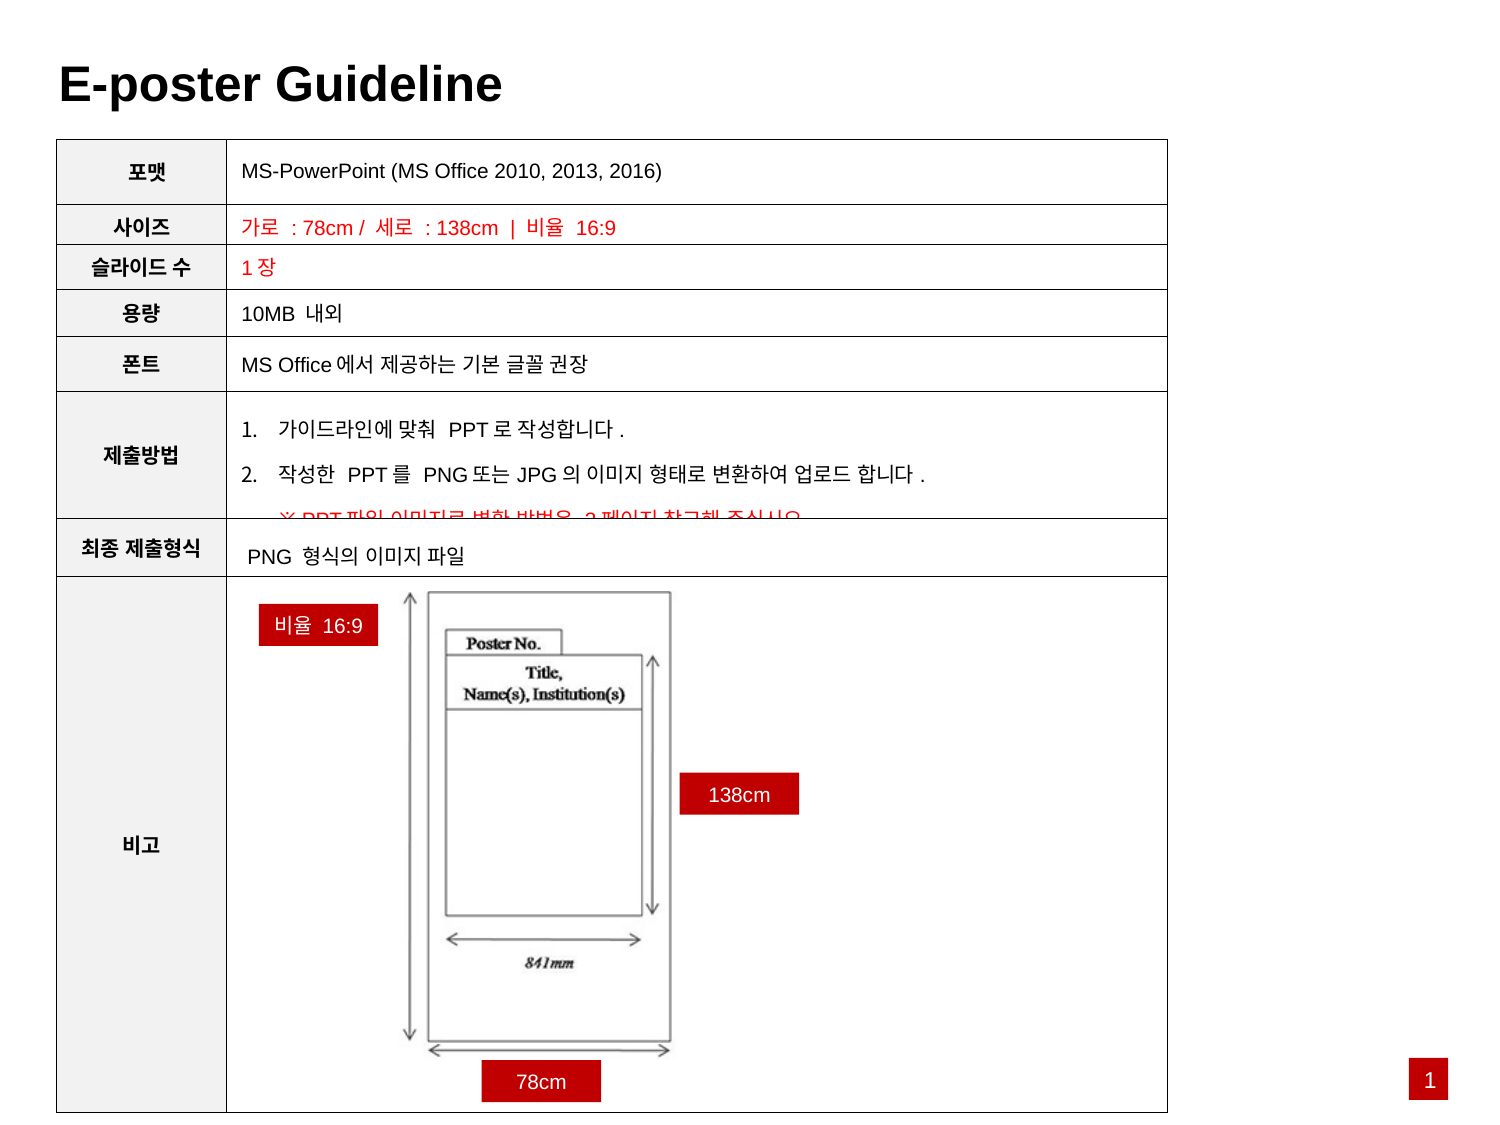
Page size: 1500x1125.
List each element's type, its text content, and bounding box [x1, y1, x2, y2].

table_cell 최종 제출형식 [57, 519, 226, 576]
table_cell 용량 [57, 290, 226, 336]
table_cell 슬라이드 수 [57, 245, 226, 289]
table_cell 1장 [227, 245, 1167, 289]
table_cell 비고 [57, 577, 226, 1112]
text_box 비율 16:9 [258, 603, 332, 647]
table_cell 폰트 [57, 337, 226, 391]
table_cell 제출방법 [57, 392, 226, 518]
table_cell 가로 : 78cm / 세로 : 138cm | 비율 16:9 [227, 205, 1167, 244]
table_cell 10MB 내외 [227, 290, 1167, 336]
table_header MS-PowerPoint (MS Office 2010, 2013, 2016) [227, 140, 1167, 204]
table_header 포맷 [57, 140, 226, 204]
picture [332, 591, 750, 1082]
table_cell [227, 577, 1167, 1112]
text_box 138cm [750, 772, 800, 816]
text_box 1 [1408, 1057, 1449, 1101]
table_cell PNG 형식의 이미지 파일 [227, 519, 1167, 576]
text_box 78cm [481, 1082, 602, 1103]
table_cell 가이드라인에 맞춰 PPT로 작성합니다. 작성한 PPT를 PNG또는JPG의 이미지 형태로 변환하여 업로드 합니다. ※ PPT파일 이미지로 변환 방법은 3페이지 참고해 주십시오 [227, 392, 1167, 518]
table_cell MS Office에서 제공하는 기본 글꼴 권장 [227, 337, 1167, 391]
text_box E-poster Guideline [43, 43, 597, 119]
table_cell 사이즈 [57, 205, 226, 244]
